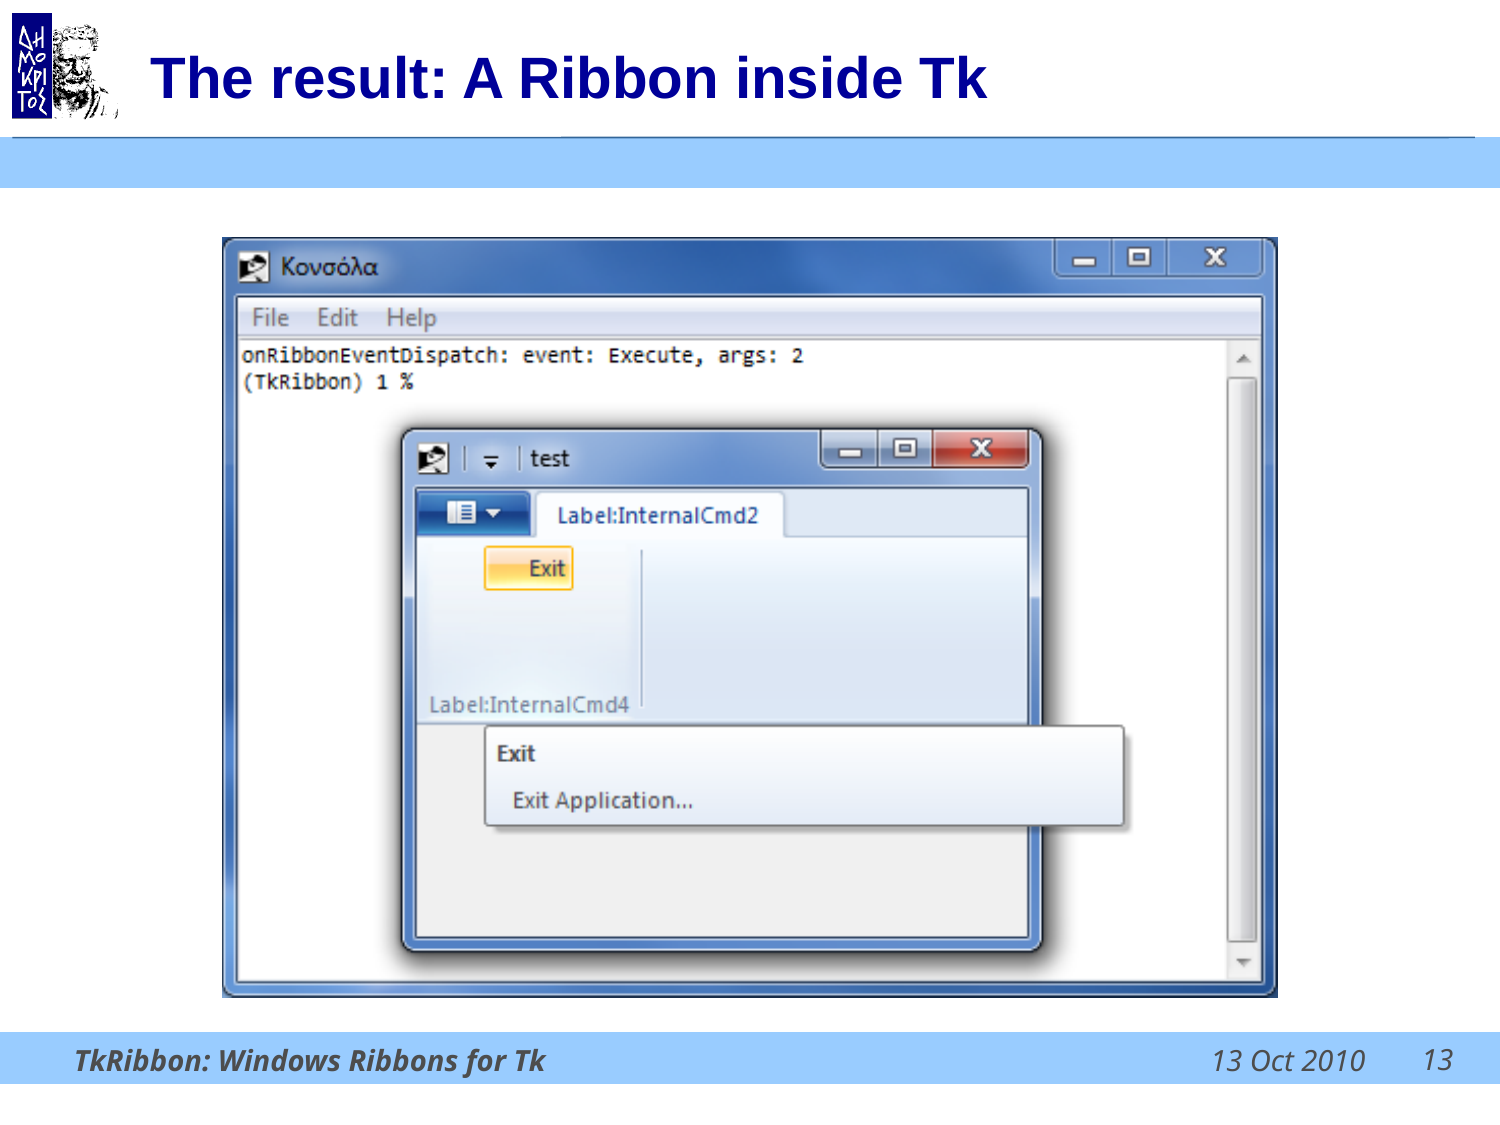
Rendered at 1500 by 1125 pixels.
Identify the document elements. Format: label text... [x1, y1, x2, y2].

picture [11, 13, 118, 120]
title The result: A Ribbon inside Tk [135, 12, 1476, 138]
footer TkRibbon: Windows Ribbons for Tk [58, 1034, 1190, 1086]
slide_number 13 [1399, 1033, 1476, 1084]
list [222, 237, 1278, 998]
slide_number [1190, 1034, 1381, 1086]
